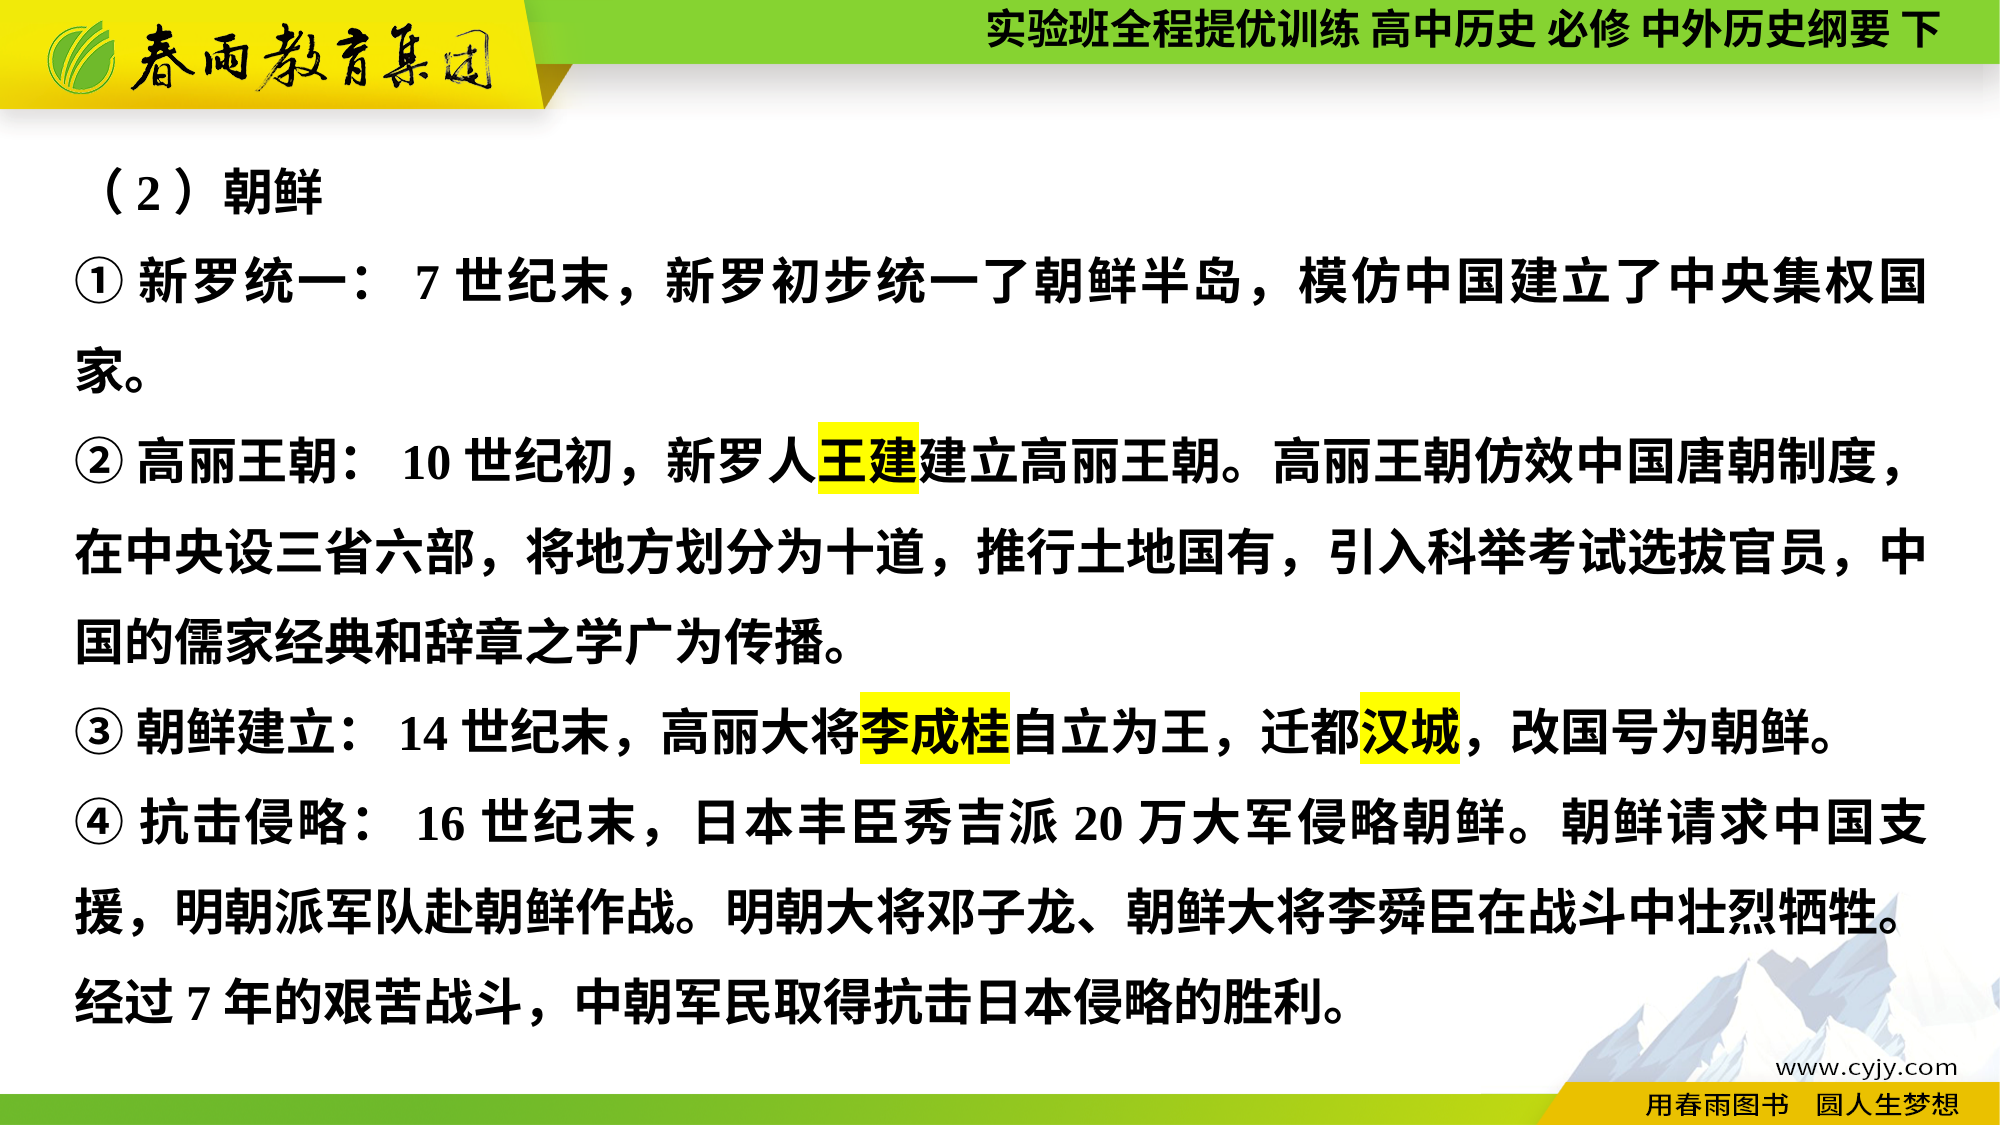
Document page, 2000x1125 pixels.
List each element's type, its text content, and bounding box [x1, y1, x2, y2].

list （2）朝鲜 ①新罗统一：7世纪末，新罗初步统一了朝鲜半岛，模仿中国建立了中央集权国家。 ②高丽王朝：10世纪初，新罗人王建建立高丽王朝。高丽王朝仿效中国唐朝制度，在中央设三省六部，将地方划分为十道，推行土地国有，引入科举考试选拔官员，中国的儒家经典和辞章之学广为传播。 ③朝鲜建立：14世纪末，高丽大将李成桂自立为王，迁都汉城，改国号为朝鲜。 ④抗击侵略：16世纪末，日本丰臣秀吉派20万大军侵略朝鲜。朝鲜请求中国支援，明朝派军队赴朝鲜作战。明朝大将邓子龙、朝鲜大将李舜臣在战斗中壮烈牺牲。经过7年的艰苦战斗，中朝军民取得抗击日本侵略的胜利。 [59, 122, 1944, 944]
picture [0, 0, 2000, 1125]
